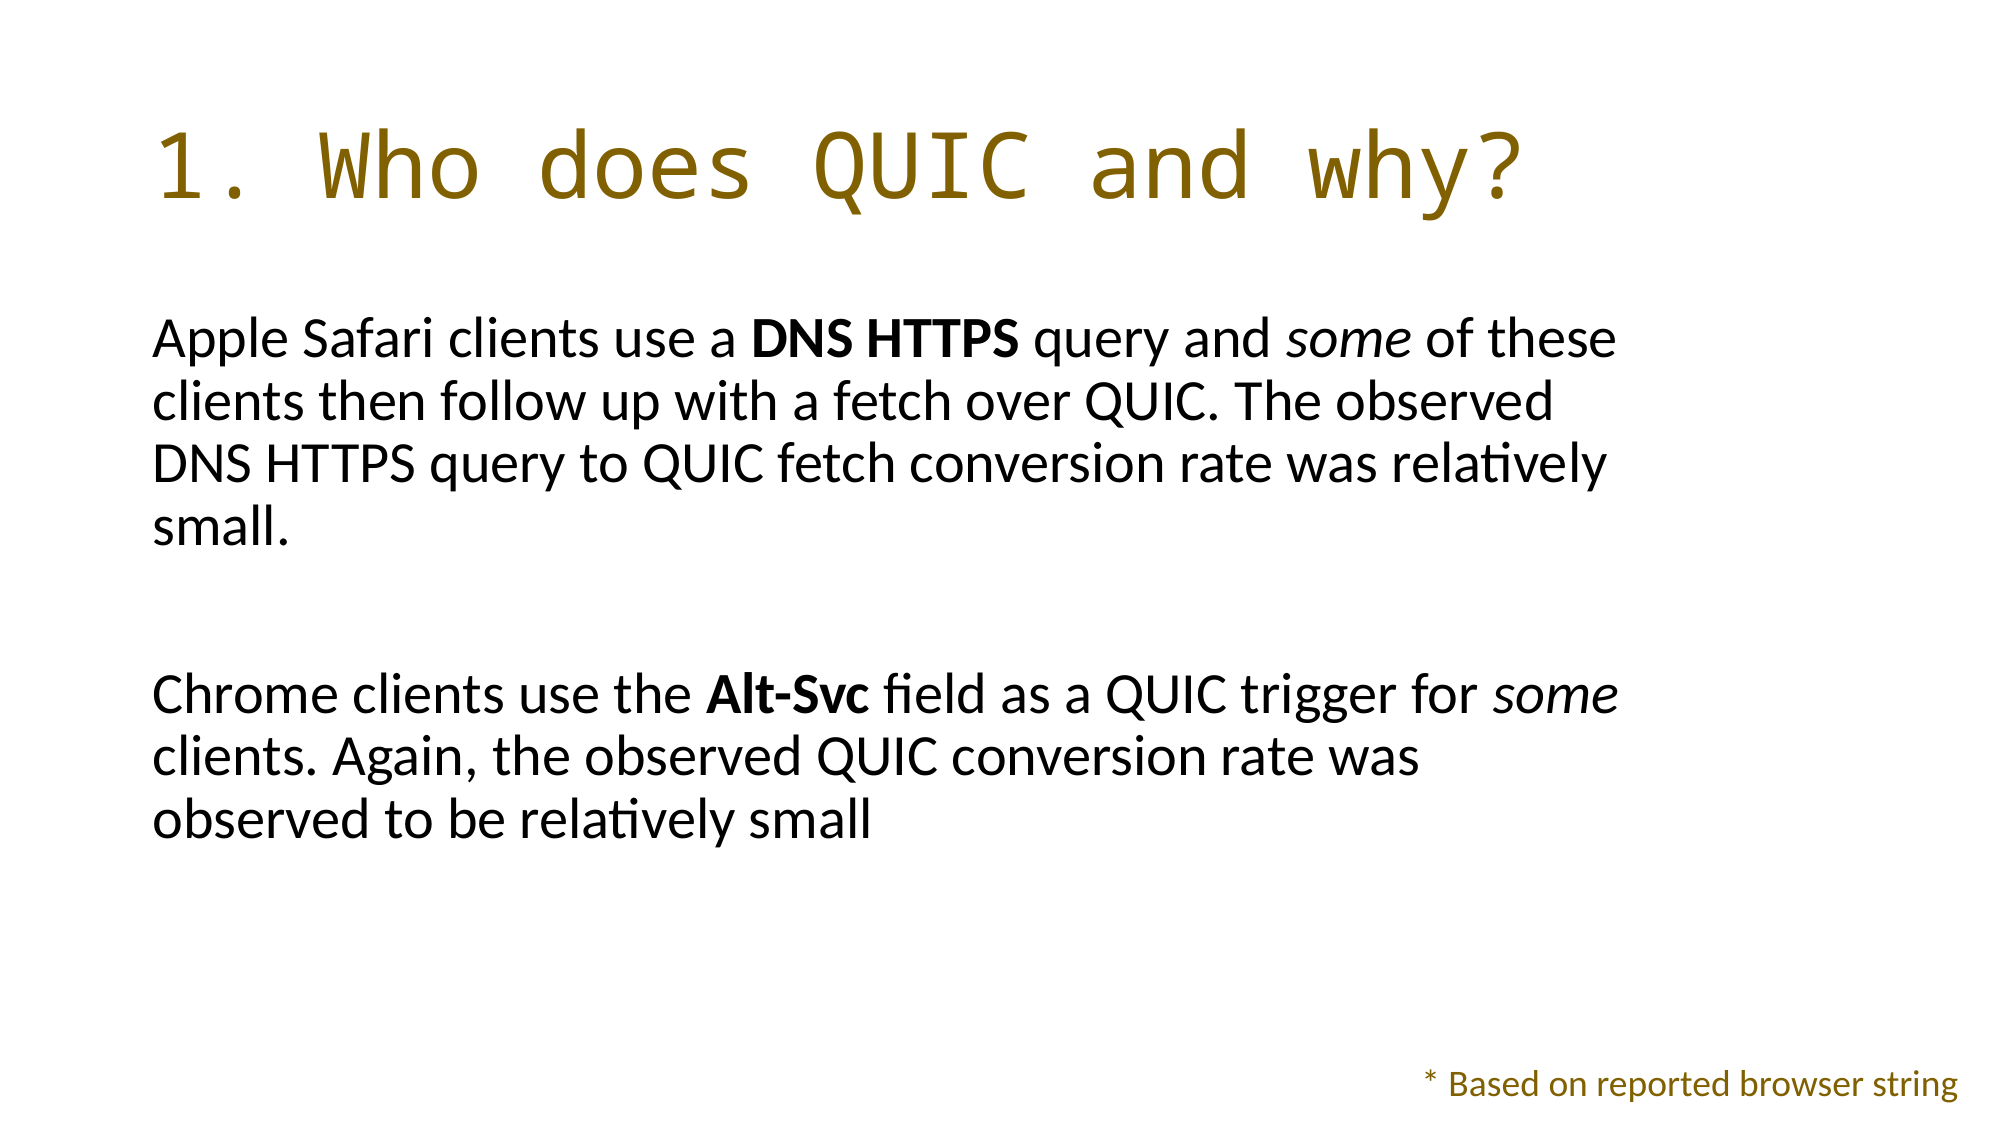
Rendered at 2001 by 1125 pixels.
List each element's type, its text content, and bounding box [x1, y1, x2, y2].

text_box * Based on reported browser string [1406, 1051, 2000, 1112]
list Apple Safari clients use a DNS HTTPS query and some of these clients then follow up with a fetch over QUIC. The observed DNS HTTPS query to QUIC fetch conversion rate was relatively small. Chrome clients use the Alt-Svc field as a QUIC trigger for some clients. Again, the observed QUIC conversion rate was observed to be relatively small [137, 299, 1663, 981]
title 1. Who does QUIC and why? [137, 59, 1978, 278]
